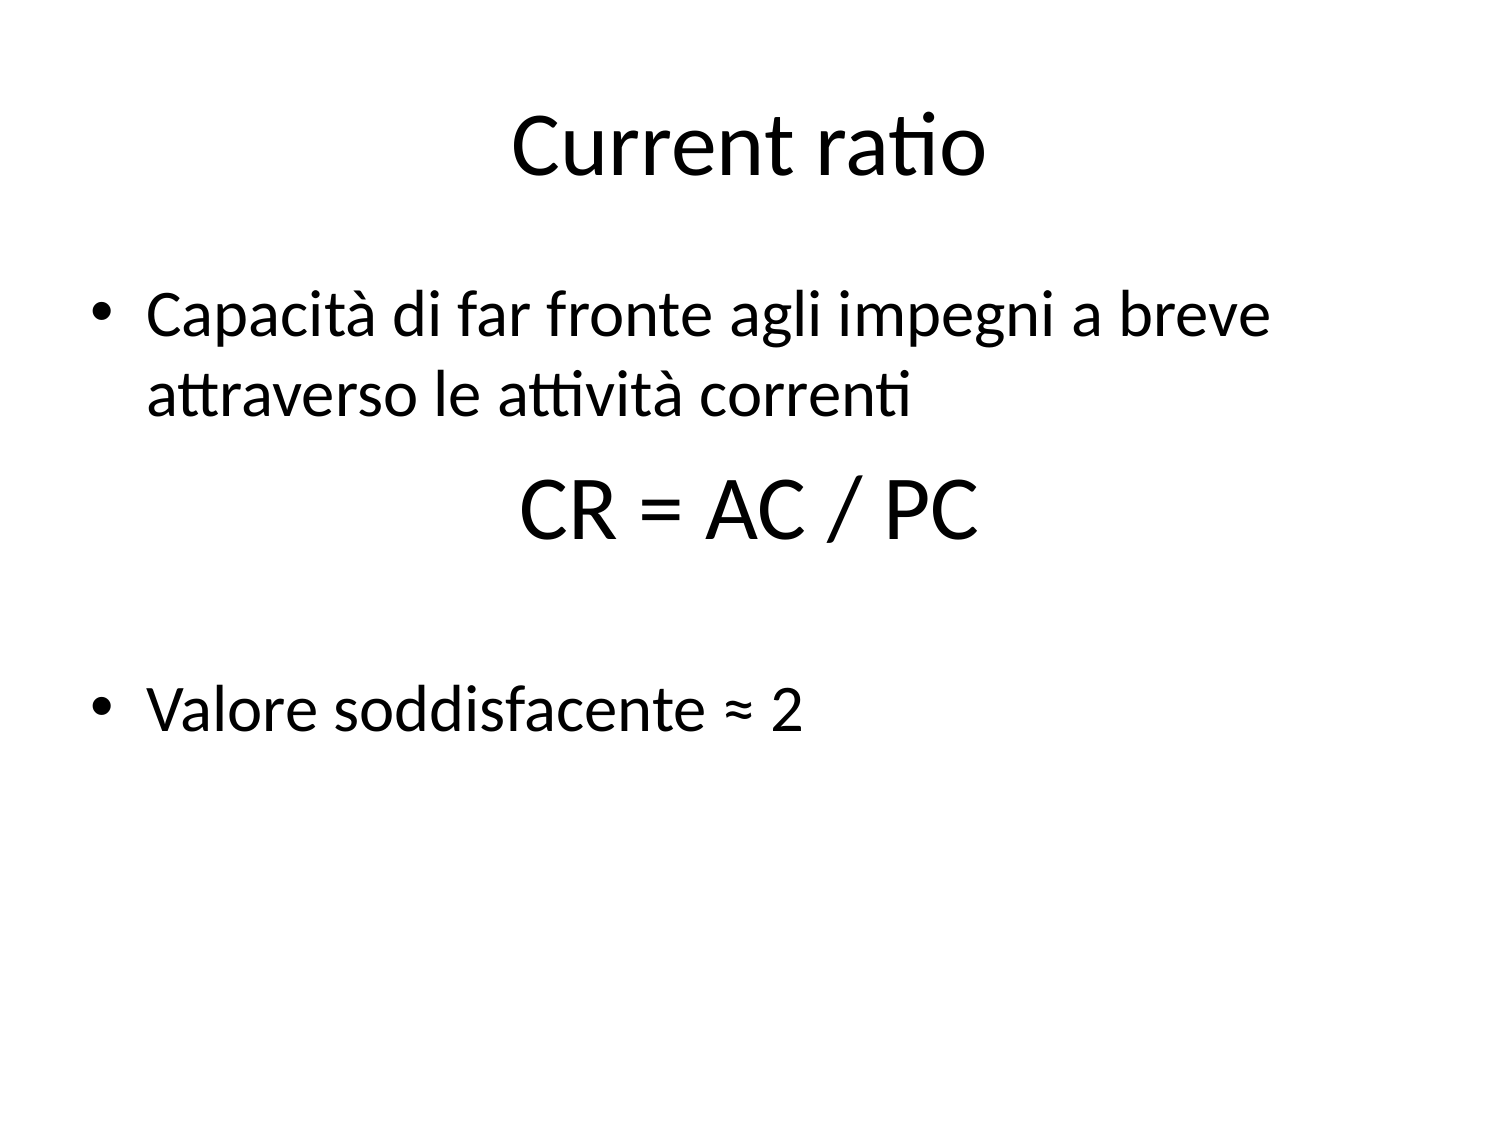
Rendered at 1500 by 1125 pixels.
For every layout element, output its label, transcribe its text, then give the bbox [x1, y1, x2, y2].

title Current ratio [75, 45, 1425, 233]
list Capacità di far fronte agli impegni a breve attraverso le attività correnti CR = AC / PC Valore soddisfacente ≈ 2 [75, 262, 1425, 1005]
